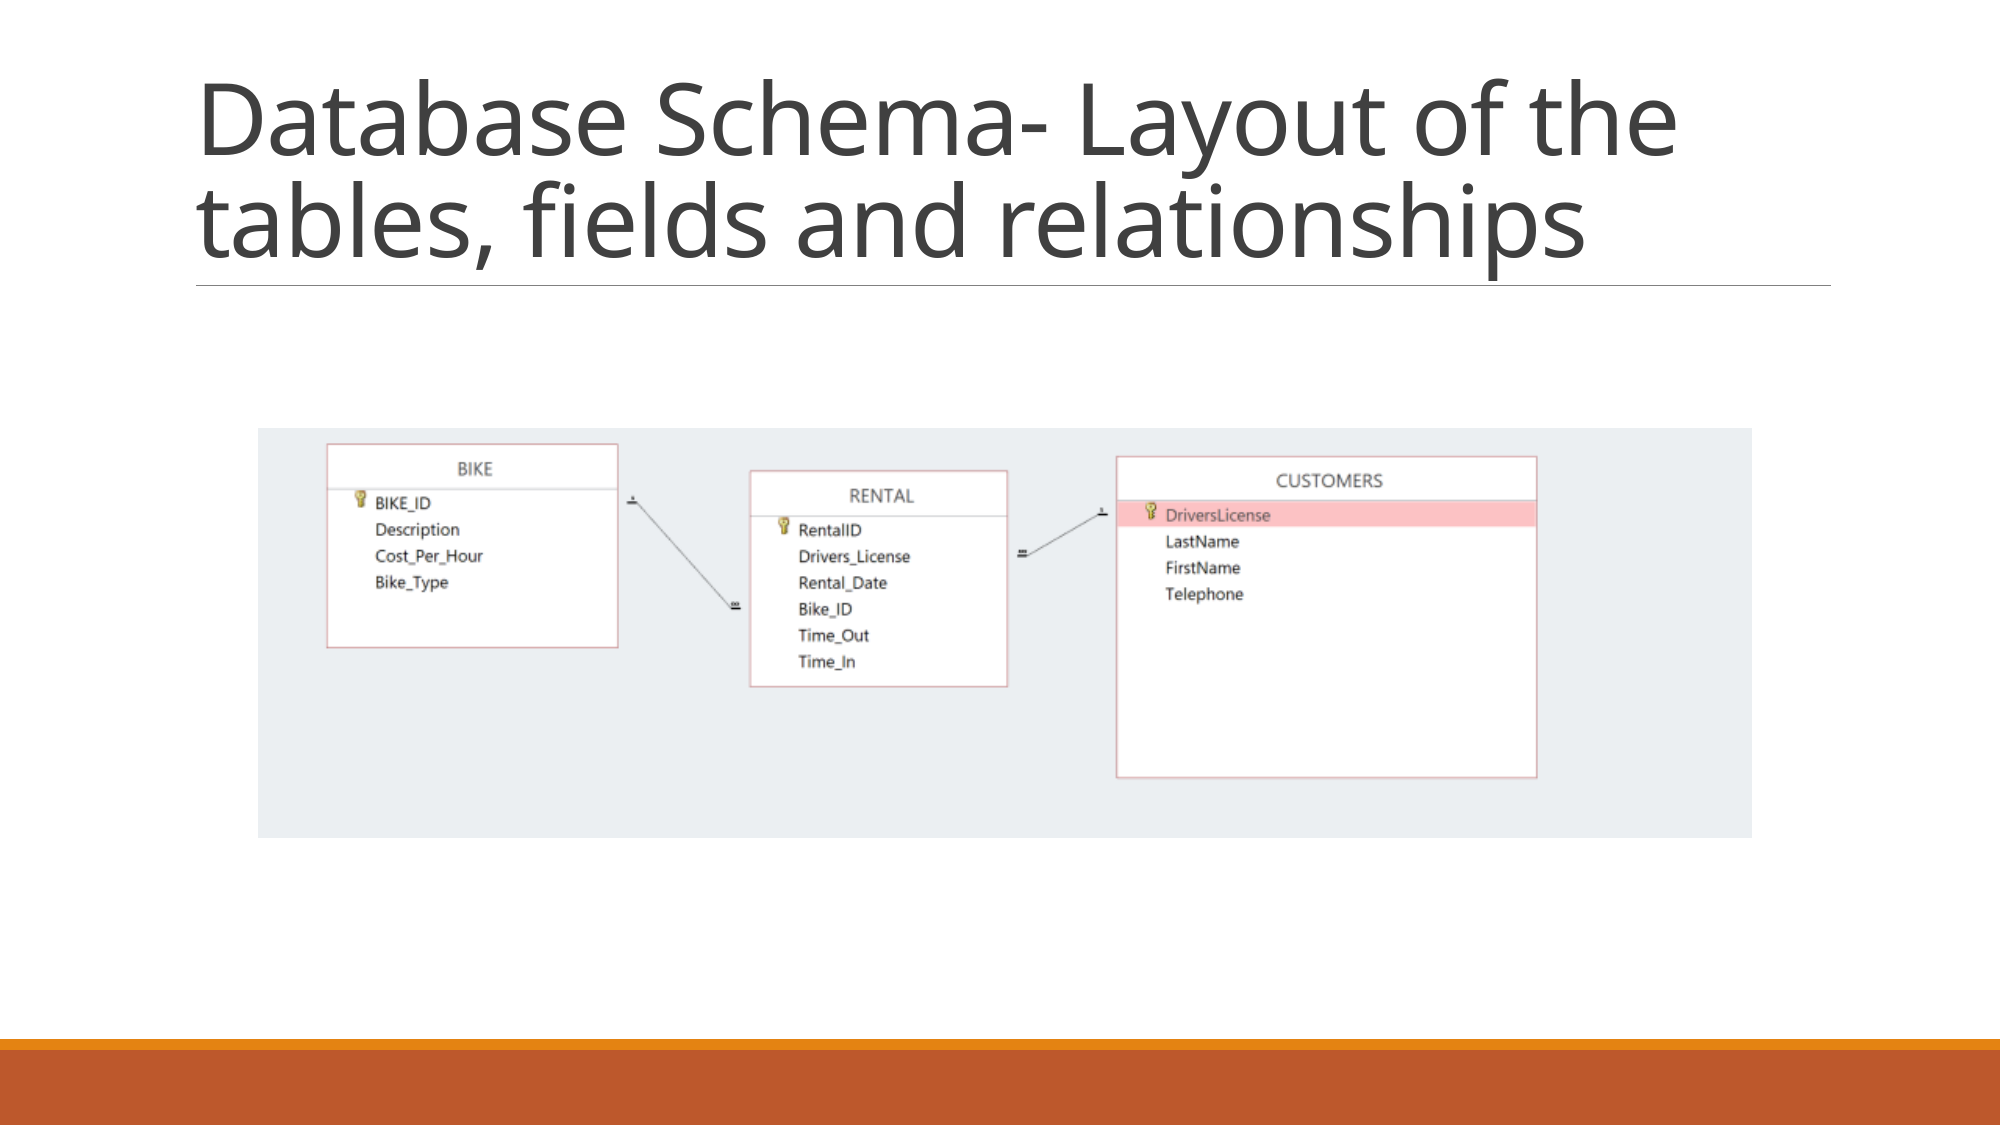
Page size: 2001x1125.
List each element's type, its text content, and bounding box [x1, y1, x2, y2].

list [257, 427, 1753, 838]
title Database Schema- Layout of the tables, fields and relationships [180, 47, 1830, 285]
